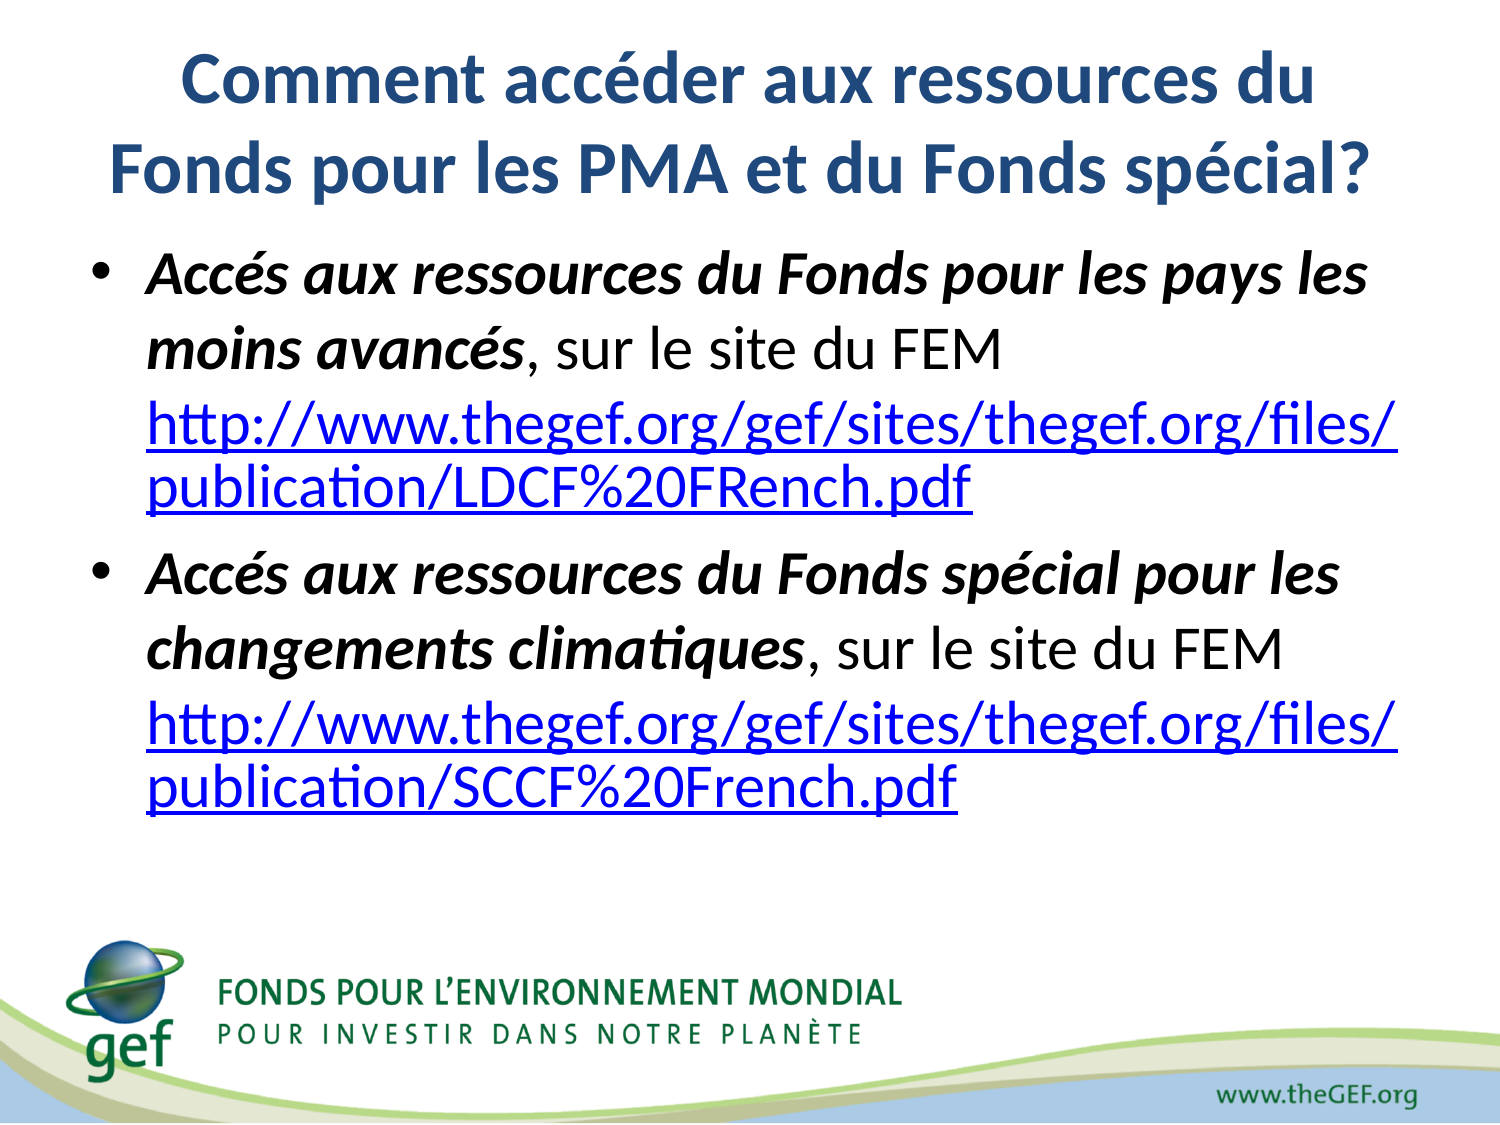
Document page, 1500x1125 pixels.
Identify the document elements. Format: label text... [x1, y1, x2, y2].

title Comment accéder aux ressources du Fonds pour les PMA et du Fonds spécial? [74, 24, 1426, 213]
list Accés aux ressources du Fonds pour les pays les moins avancés, sur le site du FEM http://www.thegef.org/gef/sites/thegef.org/files/publication/LDCF%20FRench.pdf Accés aux ressources du Fonds spécial pour les changements climatiques, sur le site du FEM http://www.thegef.org/gef/sites/thegef.org/files/publication/SCCF%20French.pdf [74, 224, 1426, 938]
picture [0, 912, 1500, 1125]
